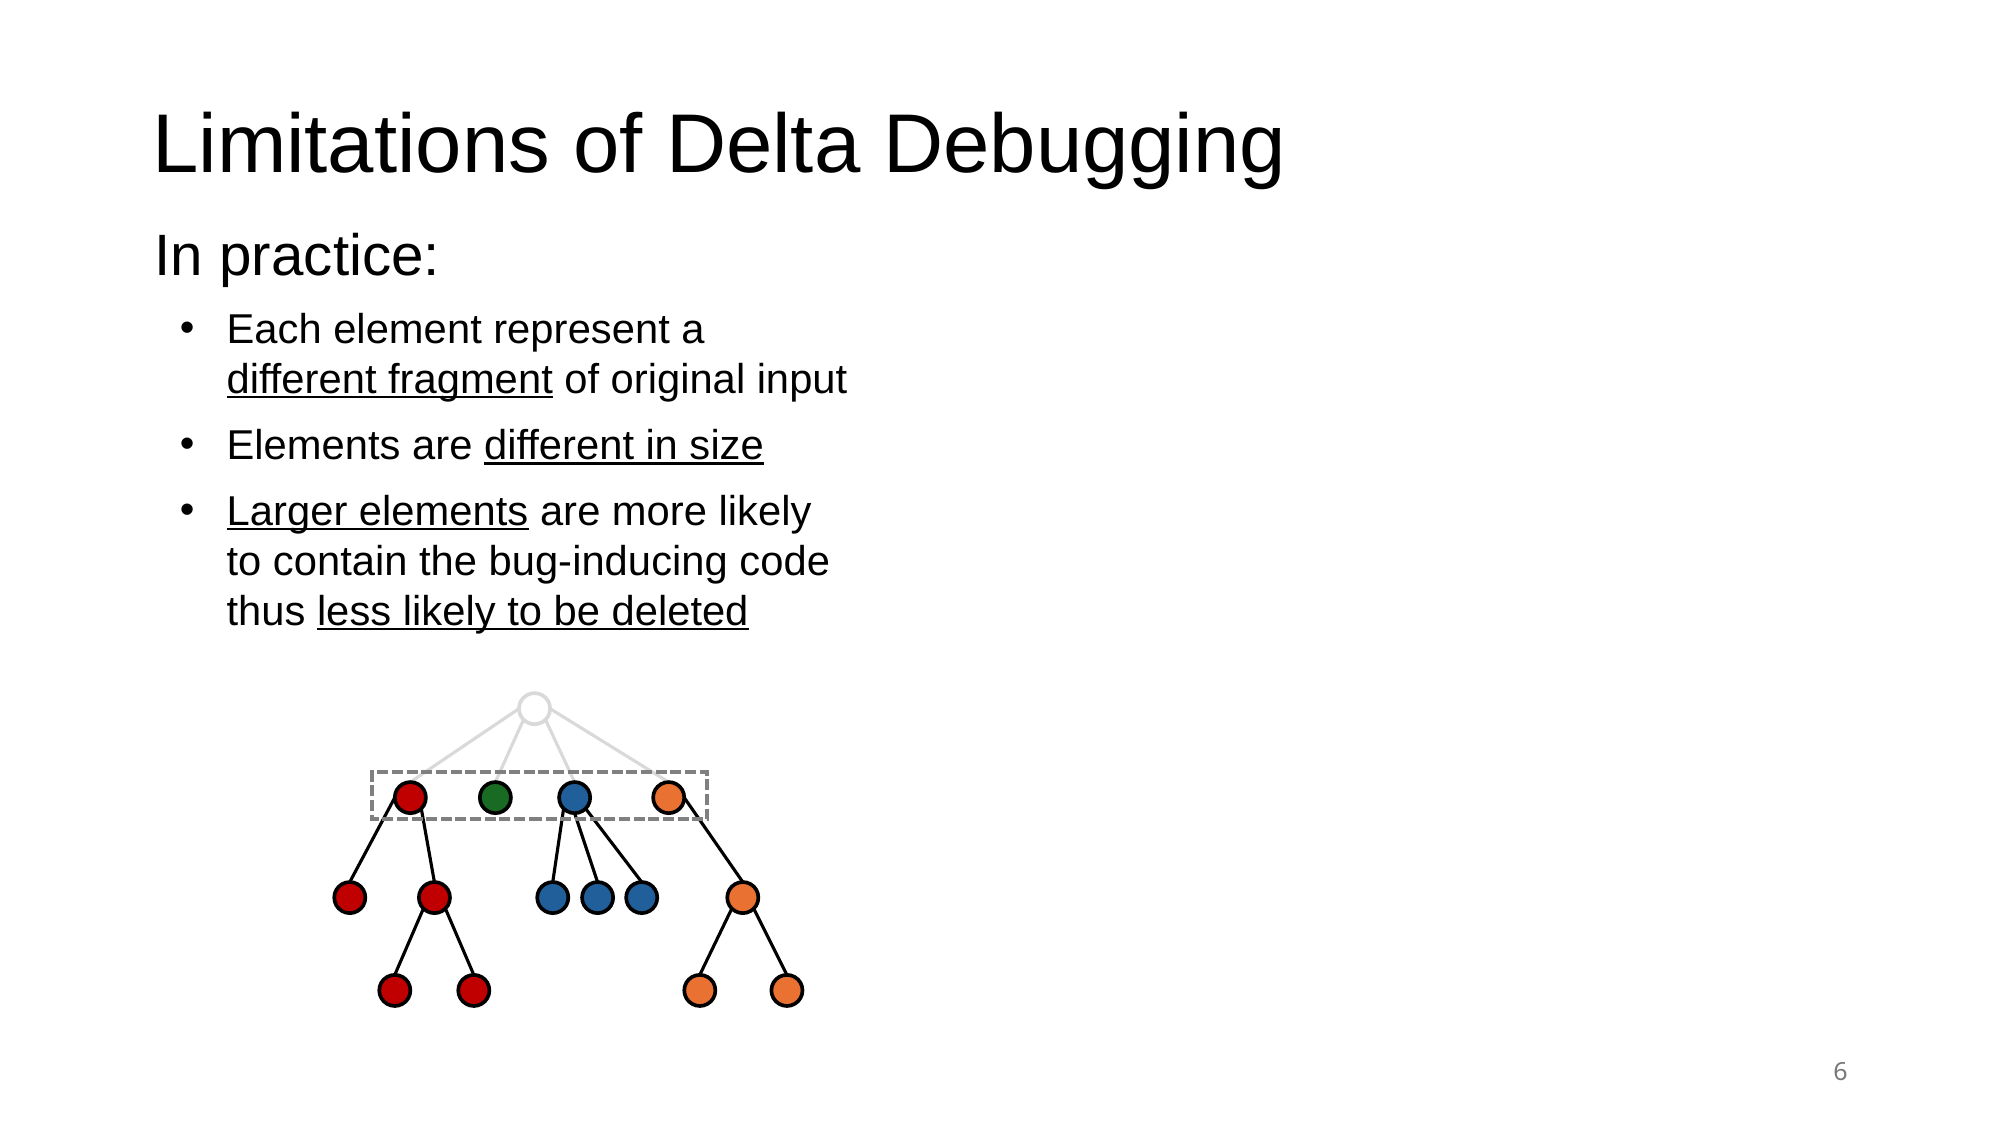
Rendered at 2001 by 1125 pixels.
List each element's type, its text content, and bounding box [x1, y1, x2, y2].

text_box [332, 880, 367, 915]
slide_number 6 [1412, 1042, 1863, 1103]
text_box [552, 808, 565, 883]
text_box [699, 908, 733, 976]
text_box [753, 908, 788, 976]
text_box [349, 797, 396, 883]
text_box [624, 880, 659, 915]
text_box [725, 880, 760, 915]
text_box Each element represent a different fragment of original input [164, 294, 864, 410]
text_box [585, 808, 643, 883]
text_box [444, 908, 475, 976]
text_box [574, 812, 585, 883]
text_box [517, 691, 552, 726]
text_box [535, 880, 570, 915]
text_box Limitations of Delta Debugging [137, 59, 1863, 232]
text_box [769, 973, 805, 1008]
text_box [544, 719, 549, 783]
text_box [394, 908, 424, 976]
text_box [683, 797, 744, 883]
text_box [417, 880, 452, 915]
text_box [371, 771, 709, 821]
text_box [682, 973, 717, 1008]
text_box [549, 708, 670, 783]
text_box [409, 708, 520, 783]
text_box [494, 719, 524, 783]
text_box [377, 973, 412, 1008]
text_box [456, 973, 491, 1008]
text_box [420, 808, 435, 883]
text_box [580, 883, 615, 915]
text_box Elements are different in size [164, 410, 864, 476]
text_box Larger elements are more likely to contain the bug-inducing code thus less likely to be deleted [164, 476, 864, 642]
text_box In practice: [139, 232, 456, 295]
